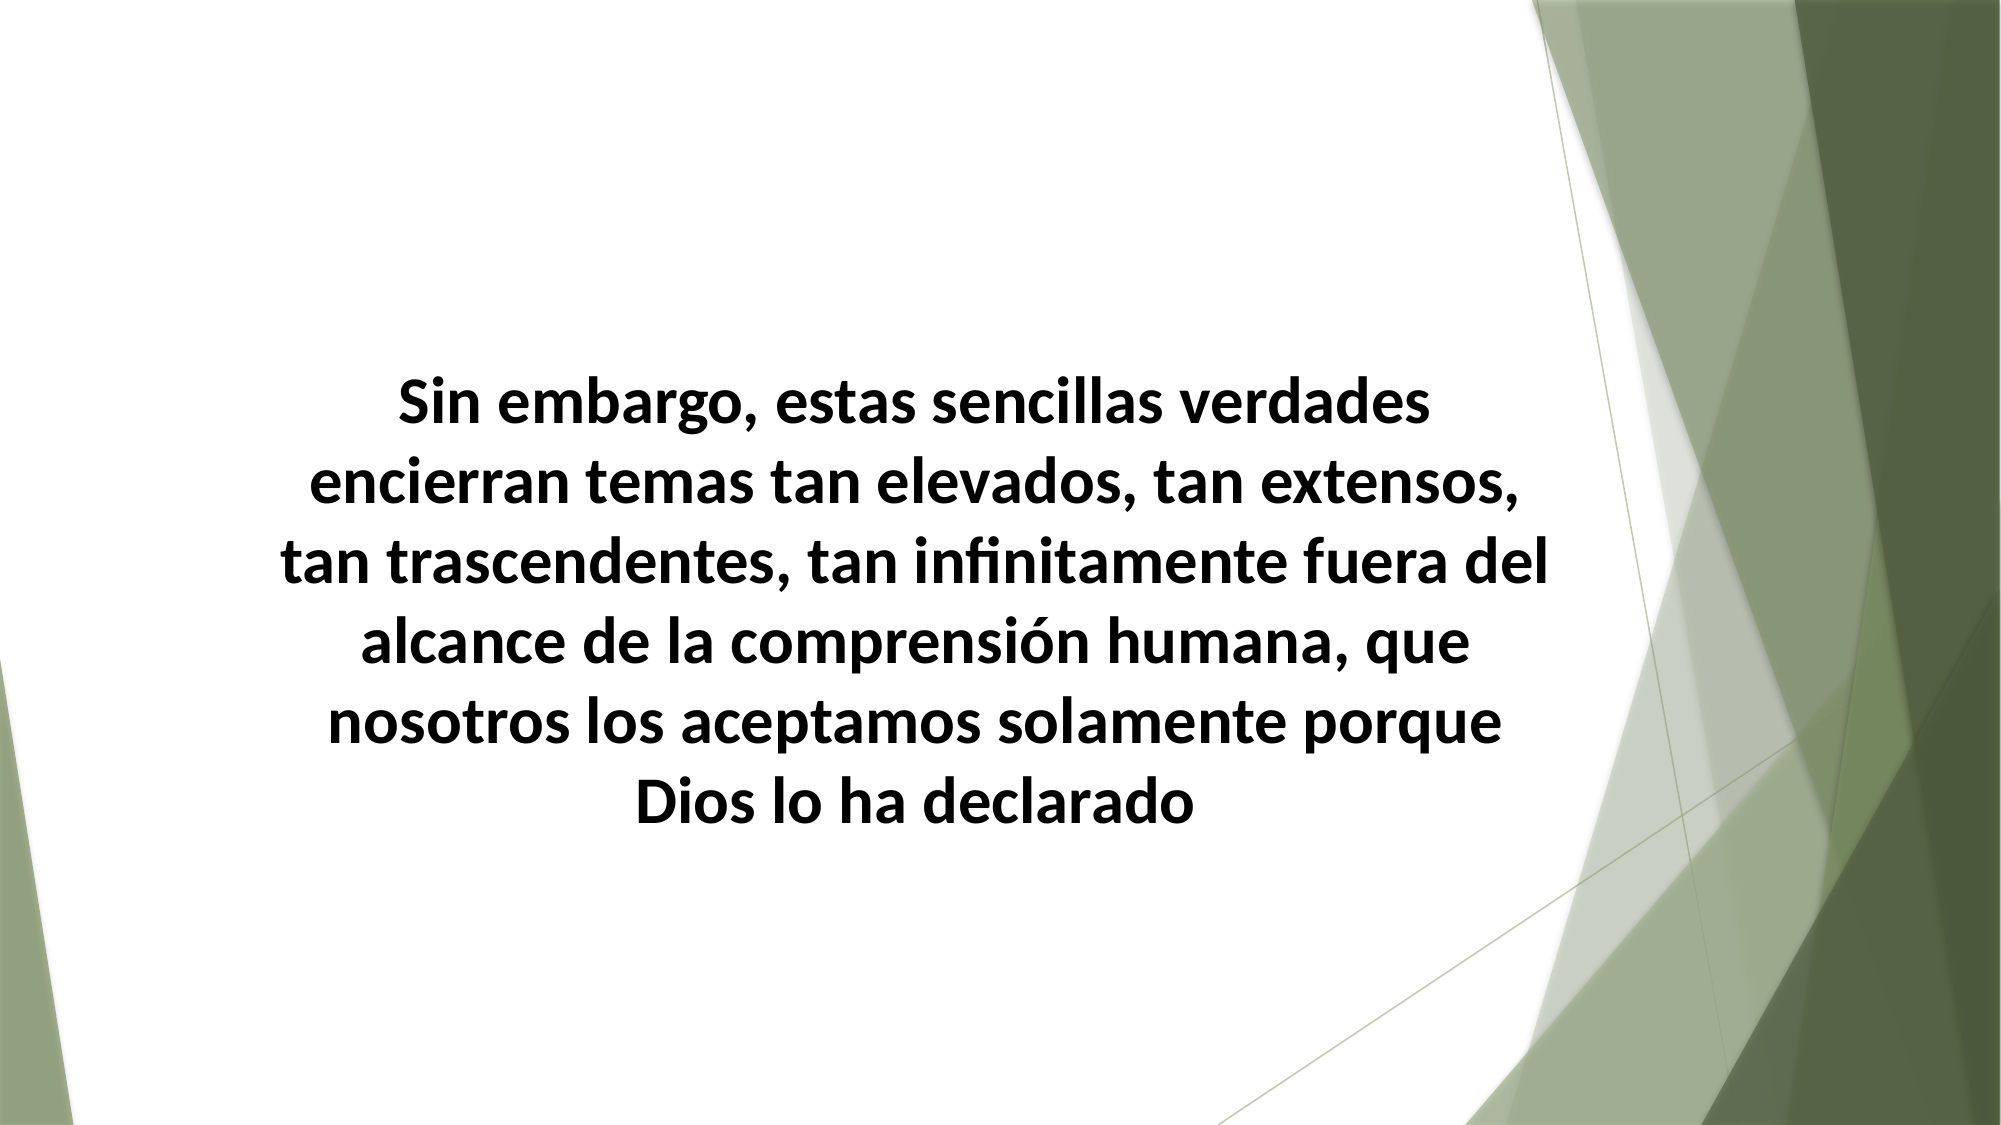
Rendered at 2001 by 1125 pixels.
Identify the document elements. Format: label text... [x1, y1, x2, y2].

text_box Sin embargo, estas sencillas verdades encierran temas tan elevados, tan extensos, tan trascendentes, tan infinitamente fuera del alcance de la comprensión humana, que nosotros los aceptamos solamente porque Dios lo ha declarado [261, 349, 1570, 845]
